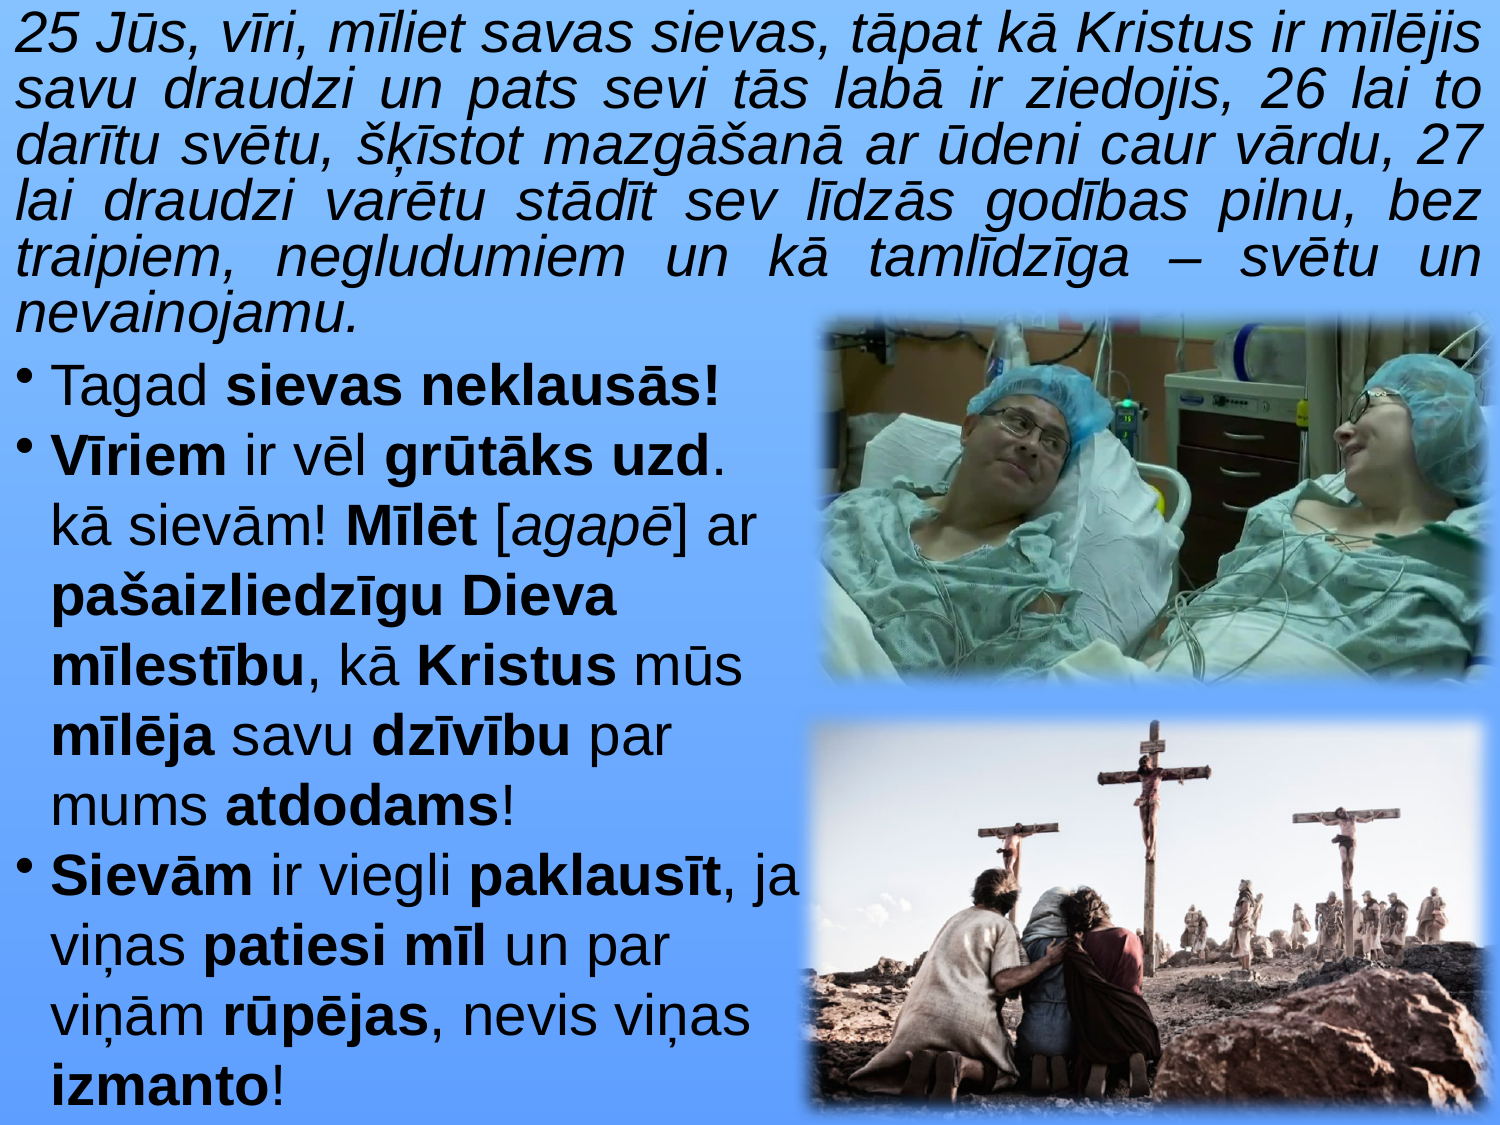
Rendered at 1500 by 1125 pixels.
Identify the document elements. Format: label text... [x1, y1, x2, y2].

picture [808, 304, 1500, 695]
picture [792, 702, 1500, 1125]
text_box Tagad sievas neklausās! Vīriem ir vēl grūtāks uzd. kā sievām! Mīlēt [agapē] ar pašaizliedzīgu Dieva mīlestību, kā Kristus mūs mīlēja savu dzīvību par mums atdodams! Sievām ir viegli paklausīt, ja viņas patiesi mīl un par viņām rūpējas, nevis viņas izmanto! [0, 339, 804, 1125]
list 25 Jūs, vīri, mīliet savas sievas, tāpat kā Kristus ir mīlējis savu draudzi un pats sevi tās labā ir ziedojis, 26 lai to darītu svētu, šķīstot mazgāšanā ar ūdeni caur vārdu, 27 lai draudzi varētu stādīt sev līdzās godības pilnu, bez traipiem, negludumiem un kā tamlīdzīga – svētu un nevainojamu. [0, 0, 1500, 178]
